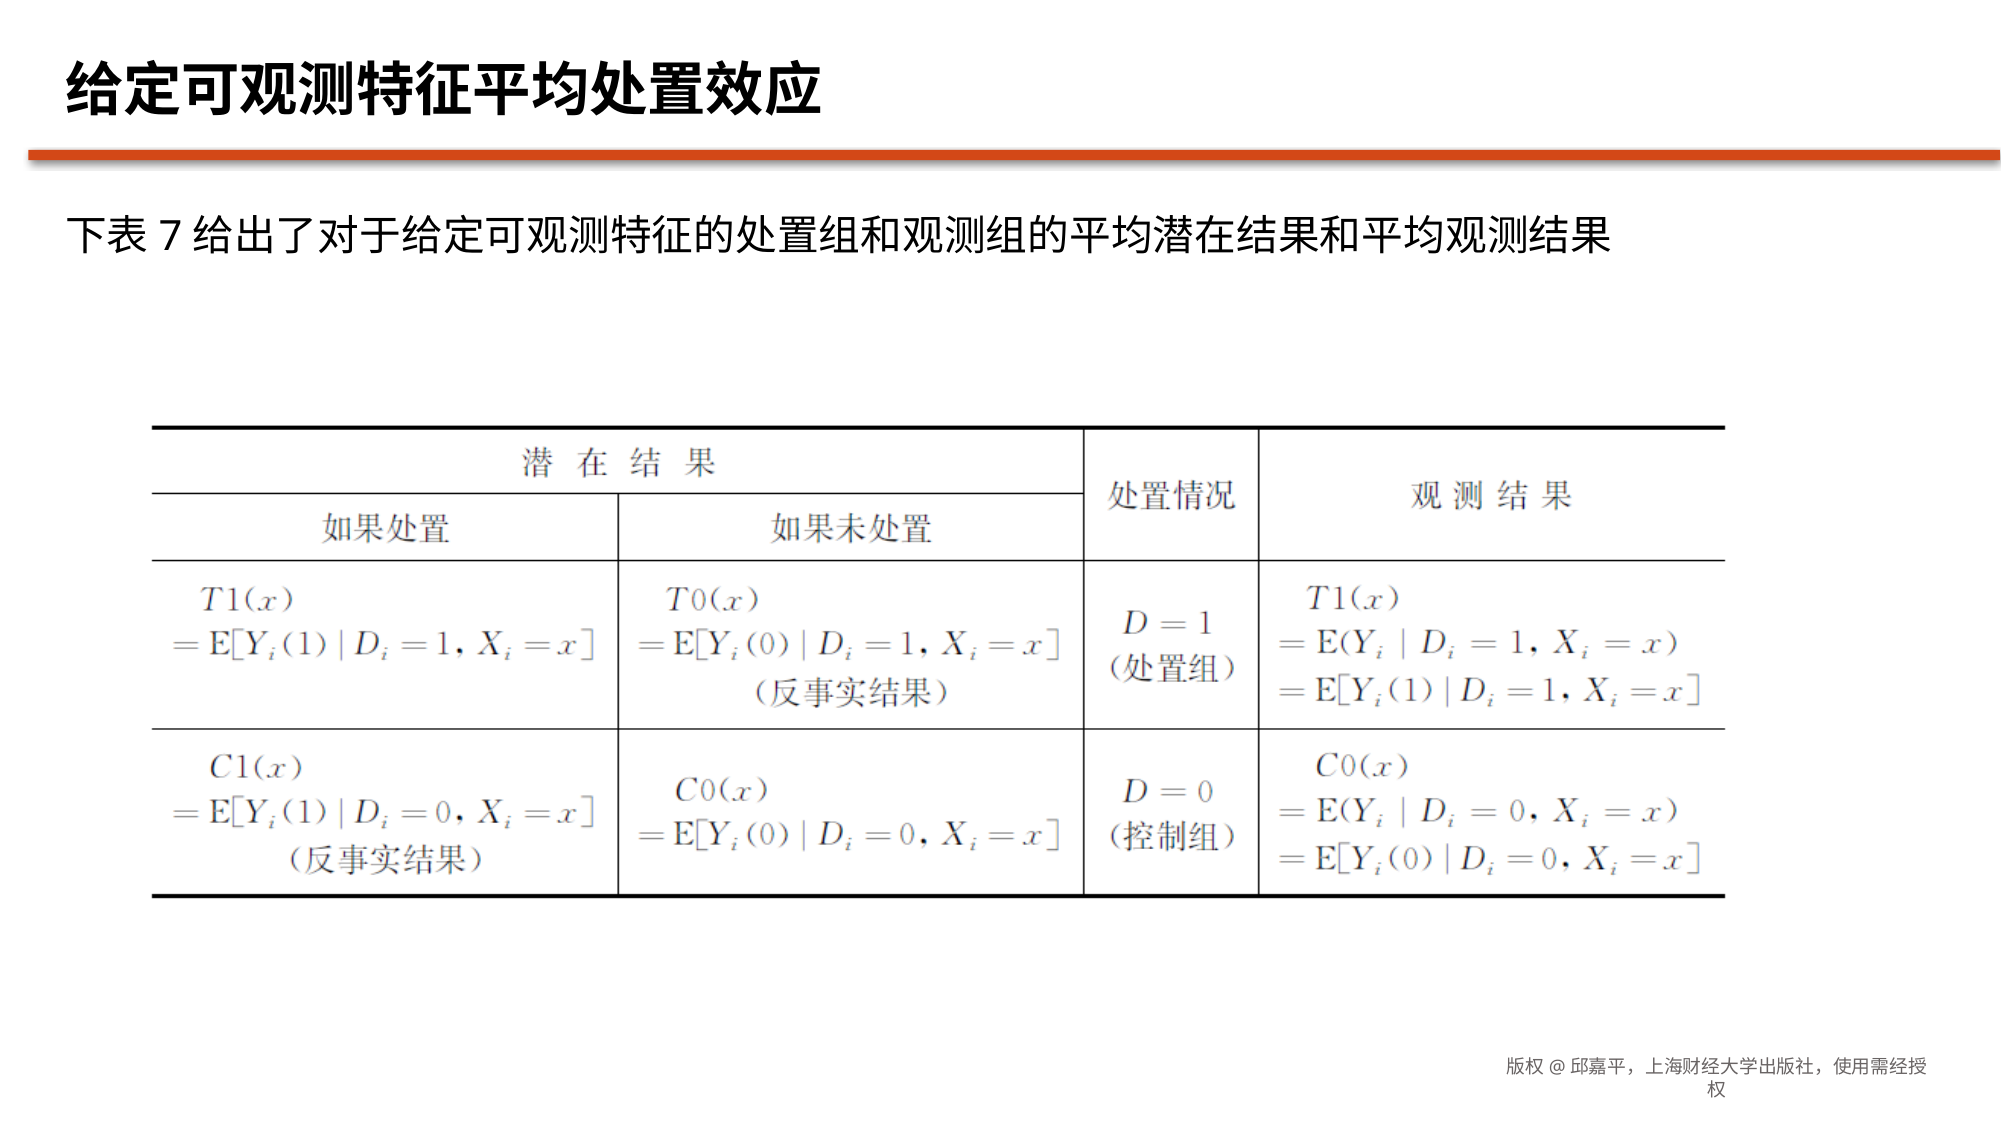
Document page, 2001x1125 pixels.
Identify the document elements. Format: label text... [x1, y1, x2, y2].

footer 版权@邱嘉平，上海财经大学出版社，使用需经授权 [1483, 1046, 1950, 1109]
picture [136, 419, 1738, 937]
title 给定可观测特征平均处置效应 [50, 50, 1825, 138]
